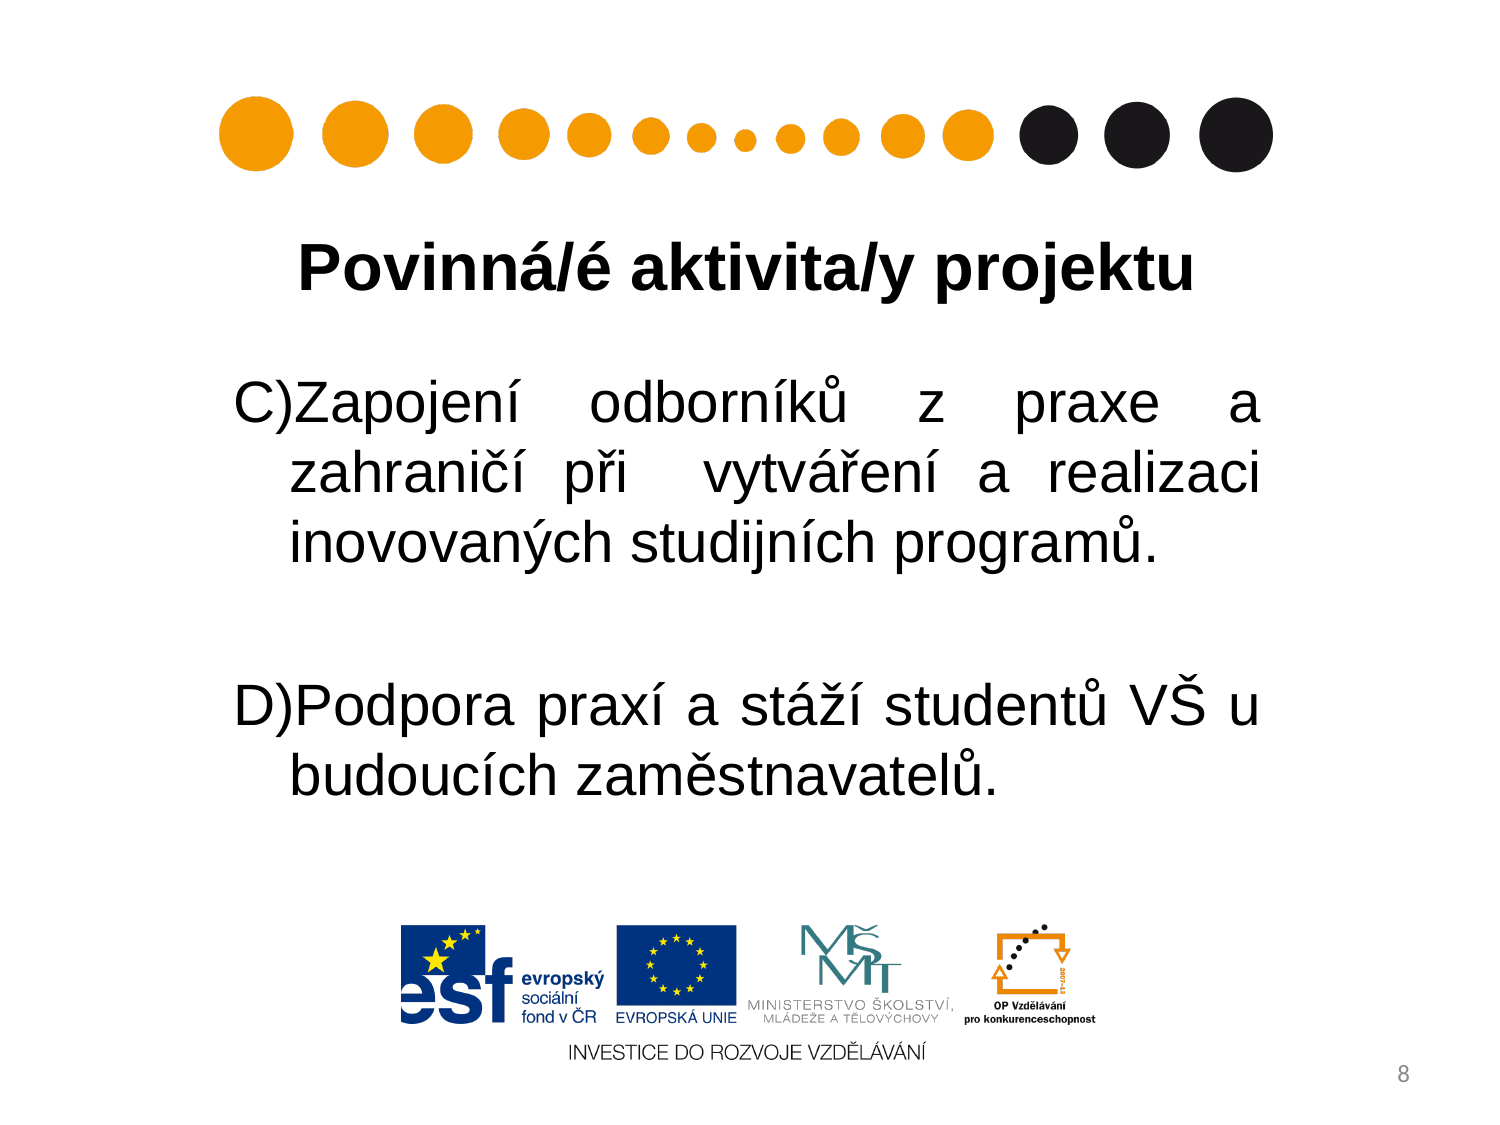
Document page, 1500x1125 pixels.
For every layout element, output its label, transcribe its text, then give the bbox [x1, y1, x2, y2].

list C)Zapojení odborníků z praxe a zahraničí při vytváření a realizaci inovovaných studijních programů. D)Podpora praxí a stáží studentů VŠ u budoucích zaměstnavatelů. [217, 356, 1278, 878]
slide_number 8 [1074, 1042, 1425, 1103]
picture [399, 922, 1100, 1061]
title Povinná/é aktivita/y projektu [217, 206, 1278, 321]
picture [215, 93, 1275, 176]
